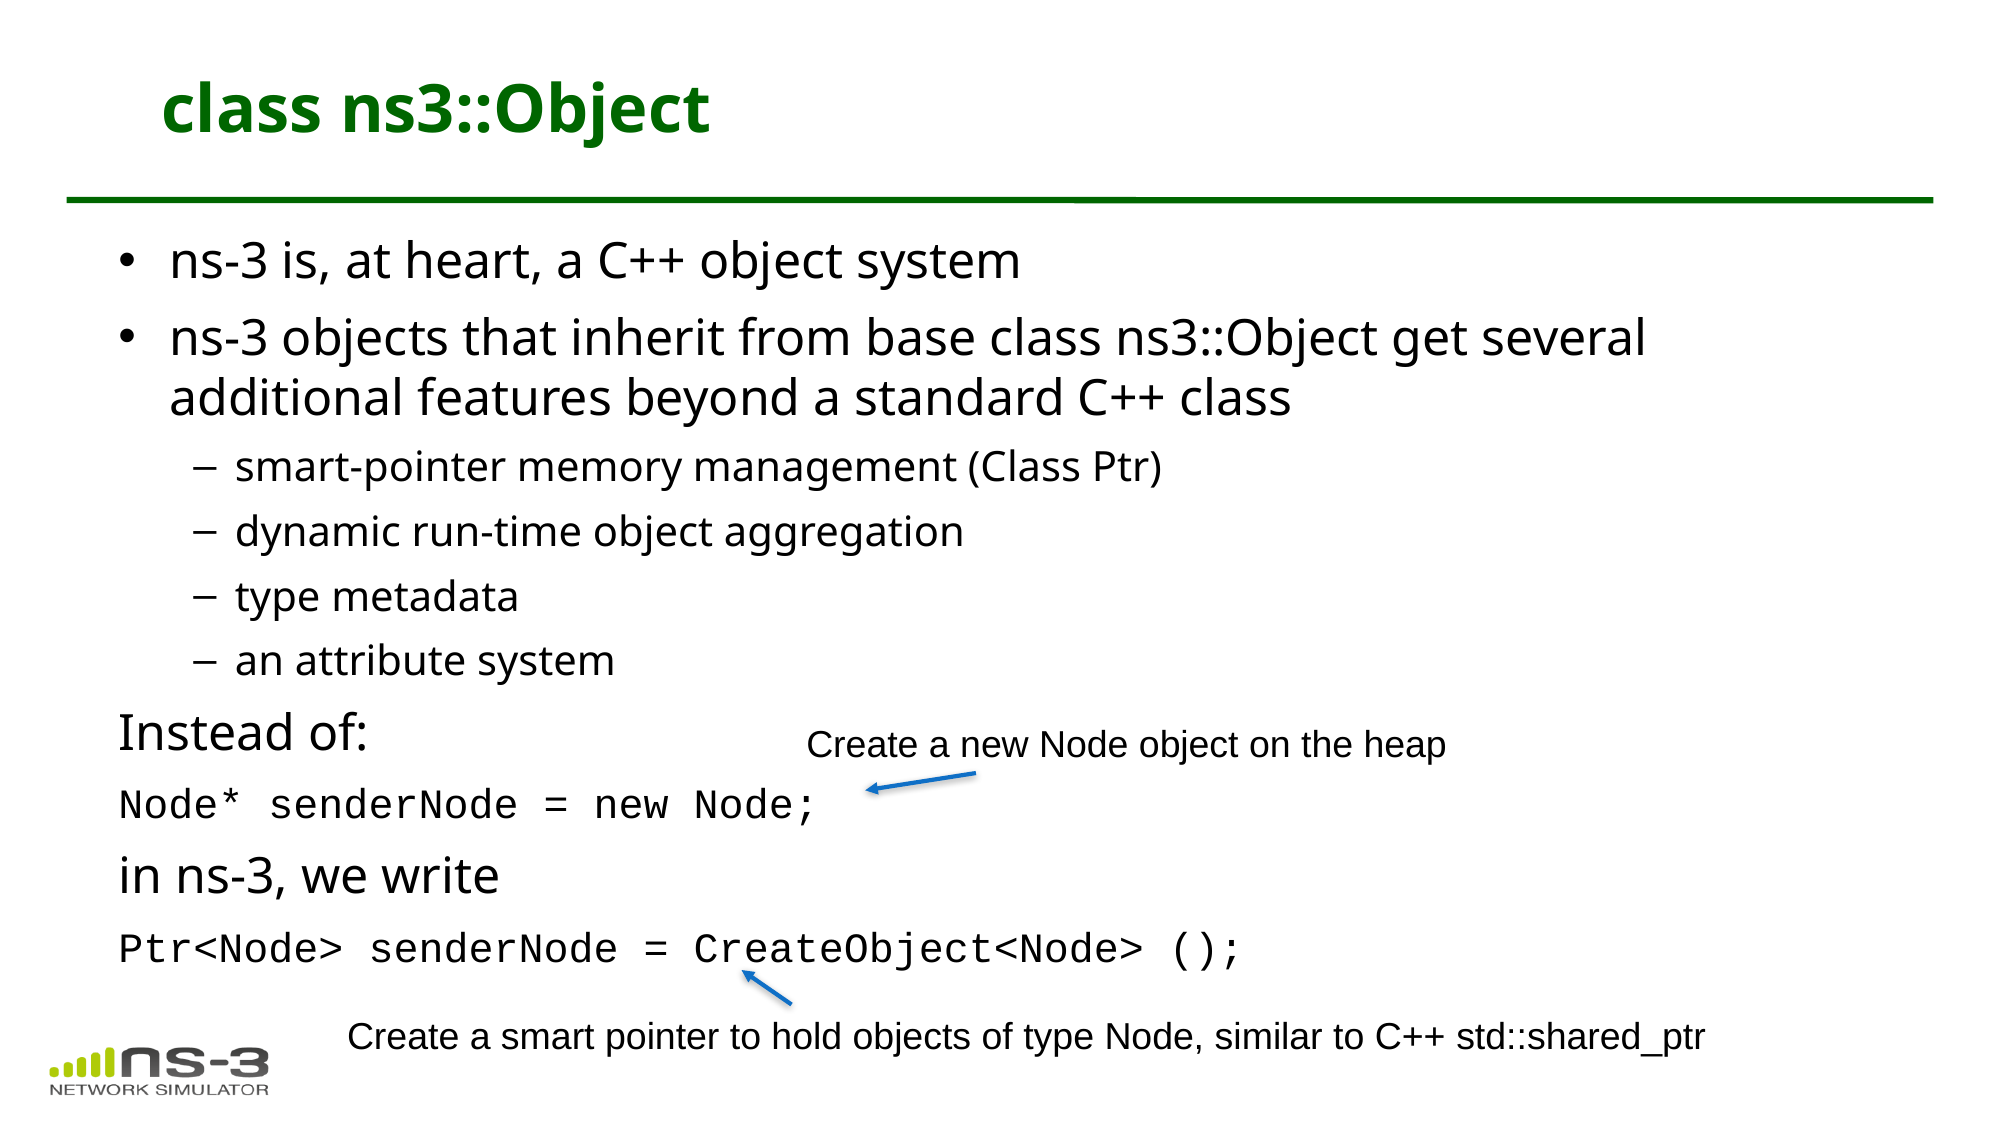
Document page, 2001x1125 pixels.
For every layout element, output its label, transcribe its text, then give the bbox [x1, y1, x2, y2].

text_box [741, 969, 792, 1005]
text_box Create a new Node object on the heap [791, 712, 1462, 773]
picture [33, 1017, 284, 1125]
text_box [865, 772, 977, 791]
list class ns3::Object [146, 62, 1938, 155]
list ns-3 is, at heart, a C++ object system ns-3 objects that inherit from base class ns3::Object get several additional features beyond a standard C++ class smart-pointer memory management (Class Ptr) dynamic run-time object aggregation type metadata an attribute system Instead of: Node* senderNode = new Node; in ns-3, we write Ptr<Node> senderNode = CreateObject<Node> (); [103, 220, 1897, 953]
text_box Create a smart pointer to hold objects of type Node, similar to C++ std::shared_ptr [332, 1004, 1722, 1065]
